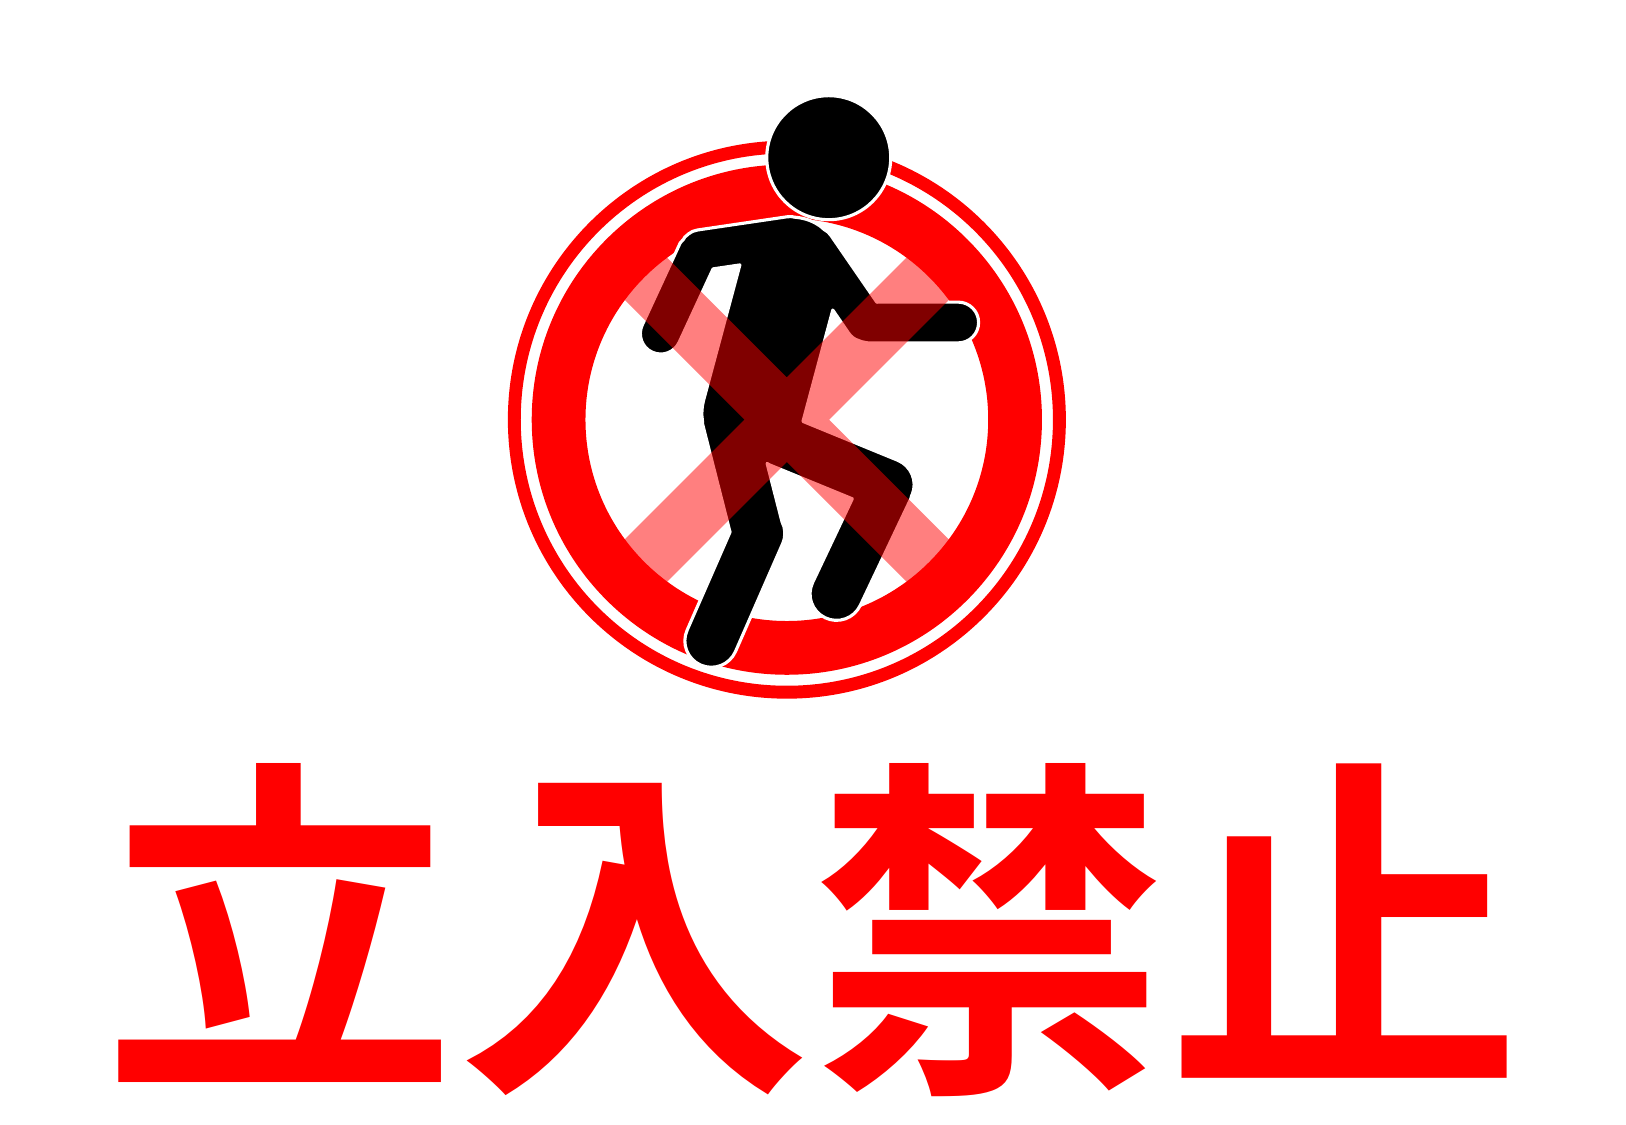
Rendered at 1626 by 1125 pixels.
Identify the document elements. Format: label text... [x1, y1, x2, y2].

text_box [485, 96, 1088, 721]
text_box 立入禁止 [0, 702, 1625, 1125]
